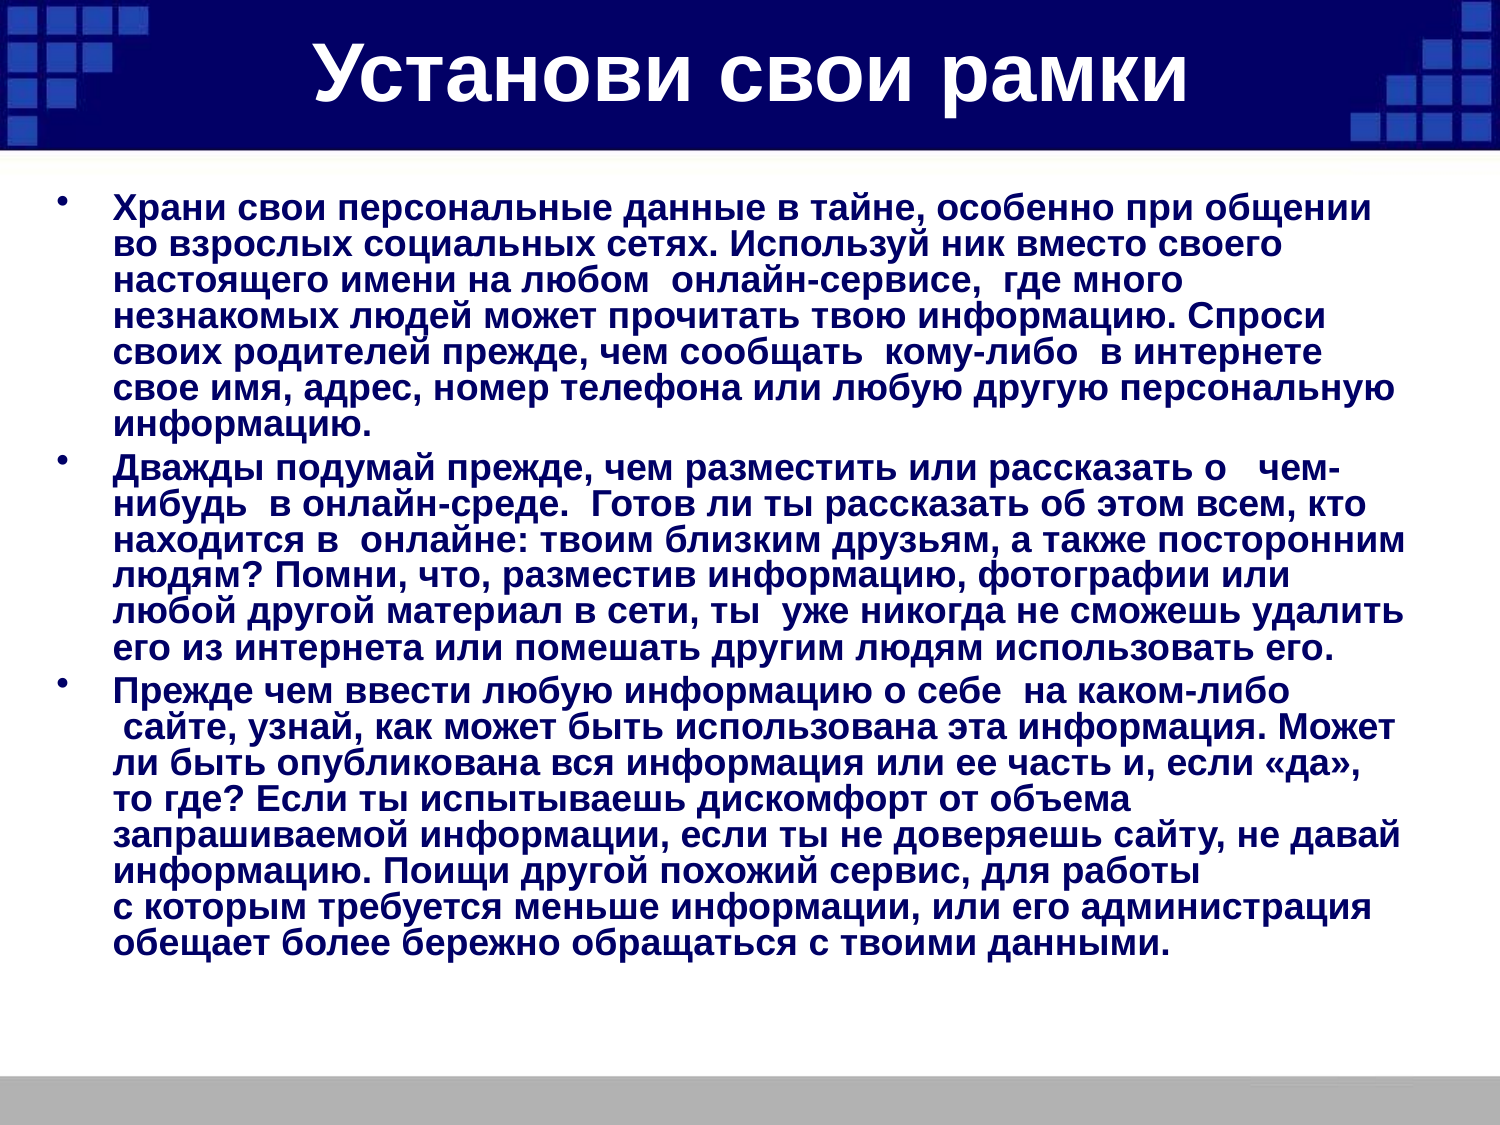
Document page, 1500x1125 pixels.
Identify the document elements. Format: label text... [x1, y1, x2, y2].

title Установи свои рамки [76, 0, 1428, 138]
list Храни свои персональные данные в тайне, особенно при общении во взрослых социальных сетях. Используй ник вместо своего настоящего имени на любом онлайн-сервисе, где много незнакомых людей может прочитать твою информацию. Спроси своих родителей прежде, чем сообщать кому-либо в интернете свое имя, адрес, номер телефона или любую другую персональную информацию. Дважды подумай прежде, чем разместить или рассказать о чем-нибудь в онлайн-среде. Готов ли ты рассказать об этом всем, кто находится в онлайне: твоим близким друзьям, а также посторонним людям? Помни, что, разместив информацию, фотографии или любой другой материал в сети, ты уже никогда не сможешь удалить его из интернета или помешать другим людям использовать его. Прежде чем ввести любую информацию о себе на каком-либо сайте, узнай, как может быть использована эта информация. Может ли быть опубликована вся информация или ее часть и, если «да», то где? Если ты испытываешь дискомфорт от объема запрашиваемой информации, если ты не доверяешь сайту, не давай информацию. Поищи другой похожий сервис, для работы с которым требуется меньше информации, или его администрация обещает более бережно обращаться с твоими данными. [40, 184, 1424, 1006]
picture [0, 0, 1500, 1125]
